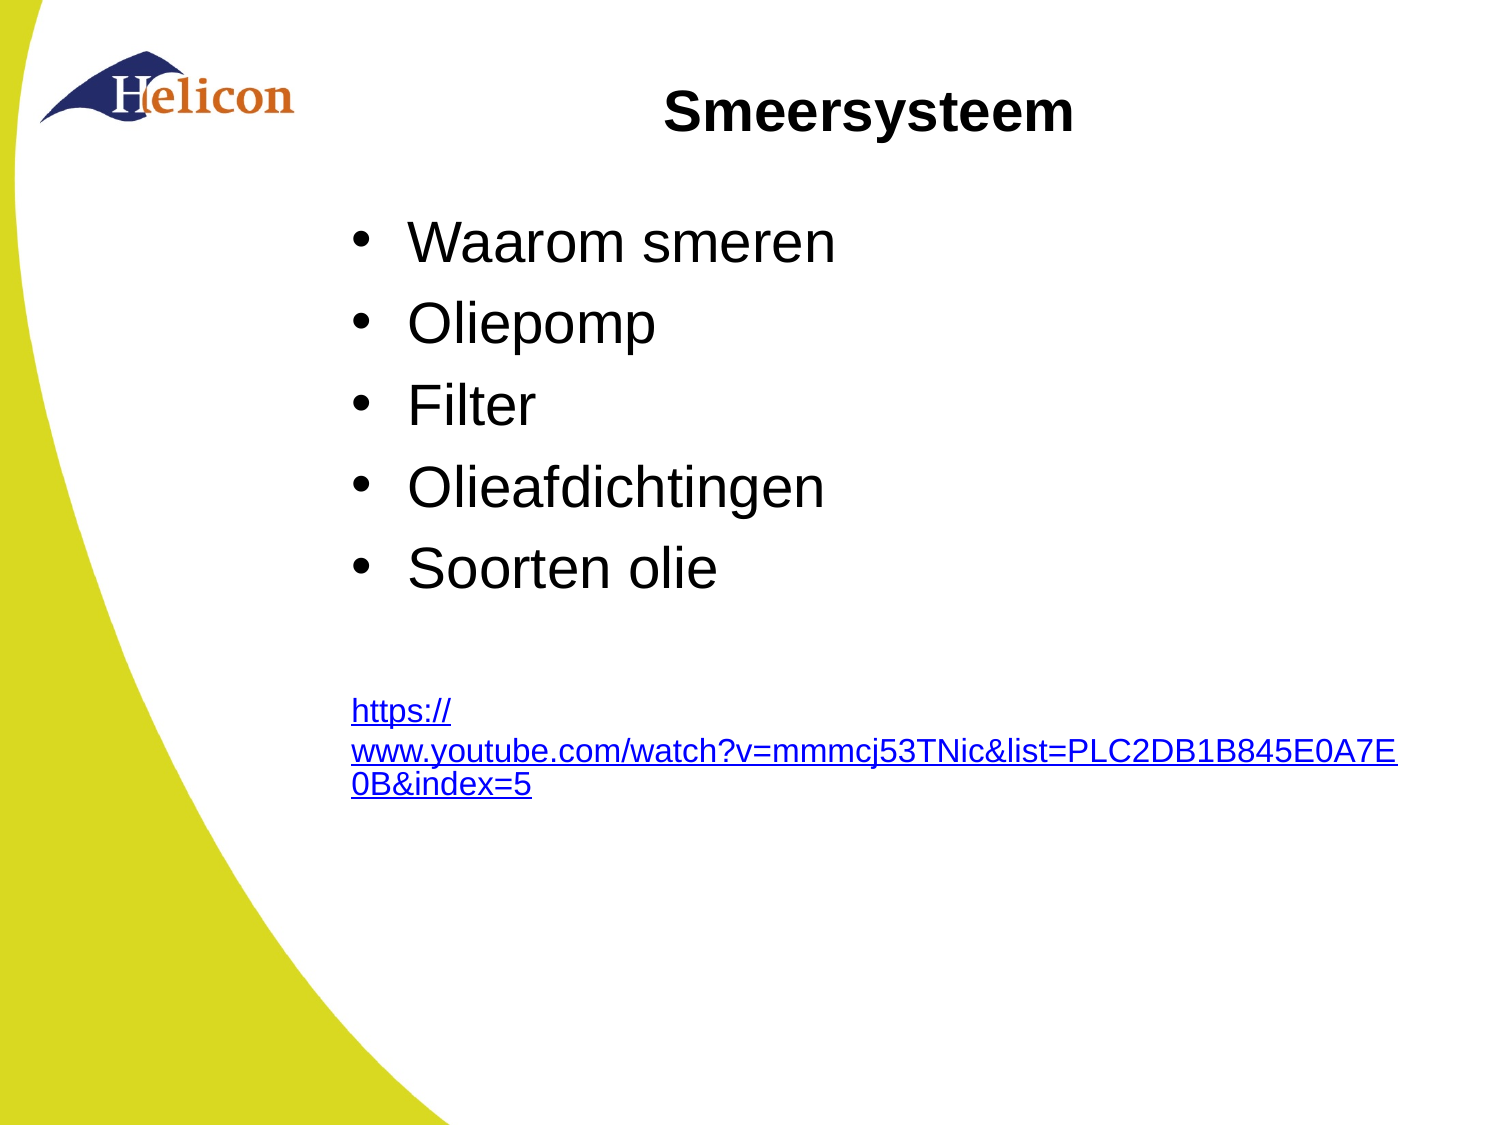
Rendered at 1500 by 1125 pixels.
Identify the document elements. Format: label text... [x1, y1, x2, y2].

title Smeersysteem [324, 54, 1415, 161]
picture [0, 0, 1500, 1125]
list Waarom smeren Oliepomp Filter Olieafdichtingen Soorten olie https://www.youtube.com/watch?v=mmmcj53TNic&list=PLC2DB1B845E0A7E0B&index=5 [336, 196, 1425, 1005]
